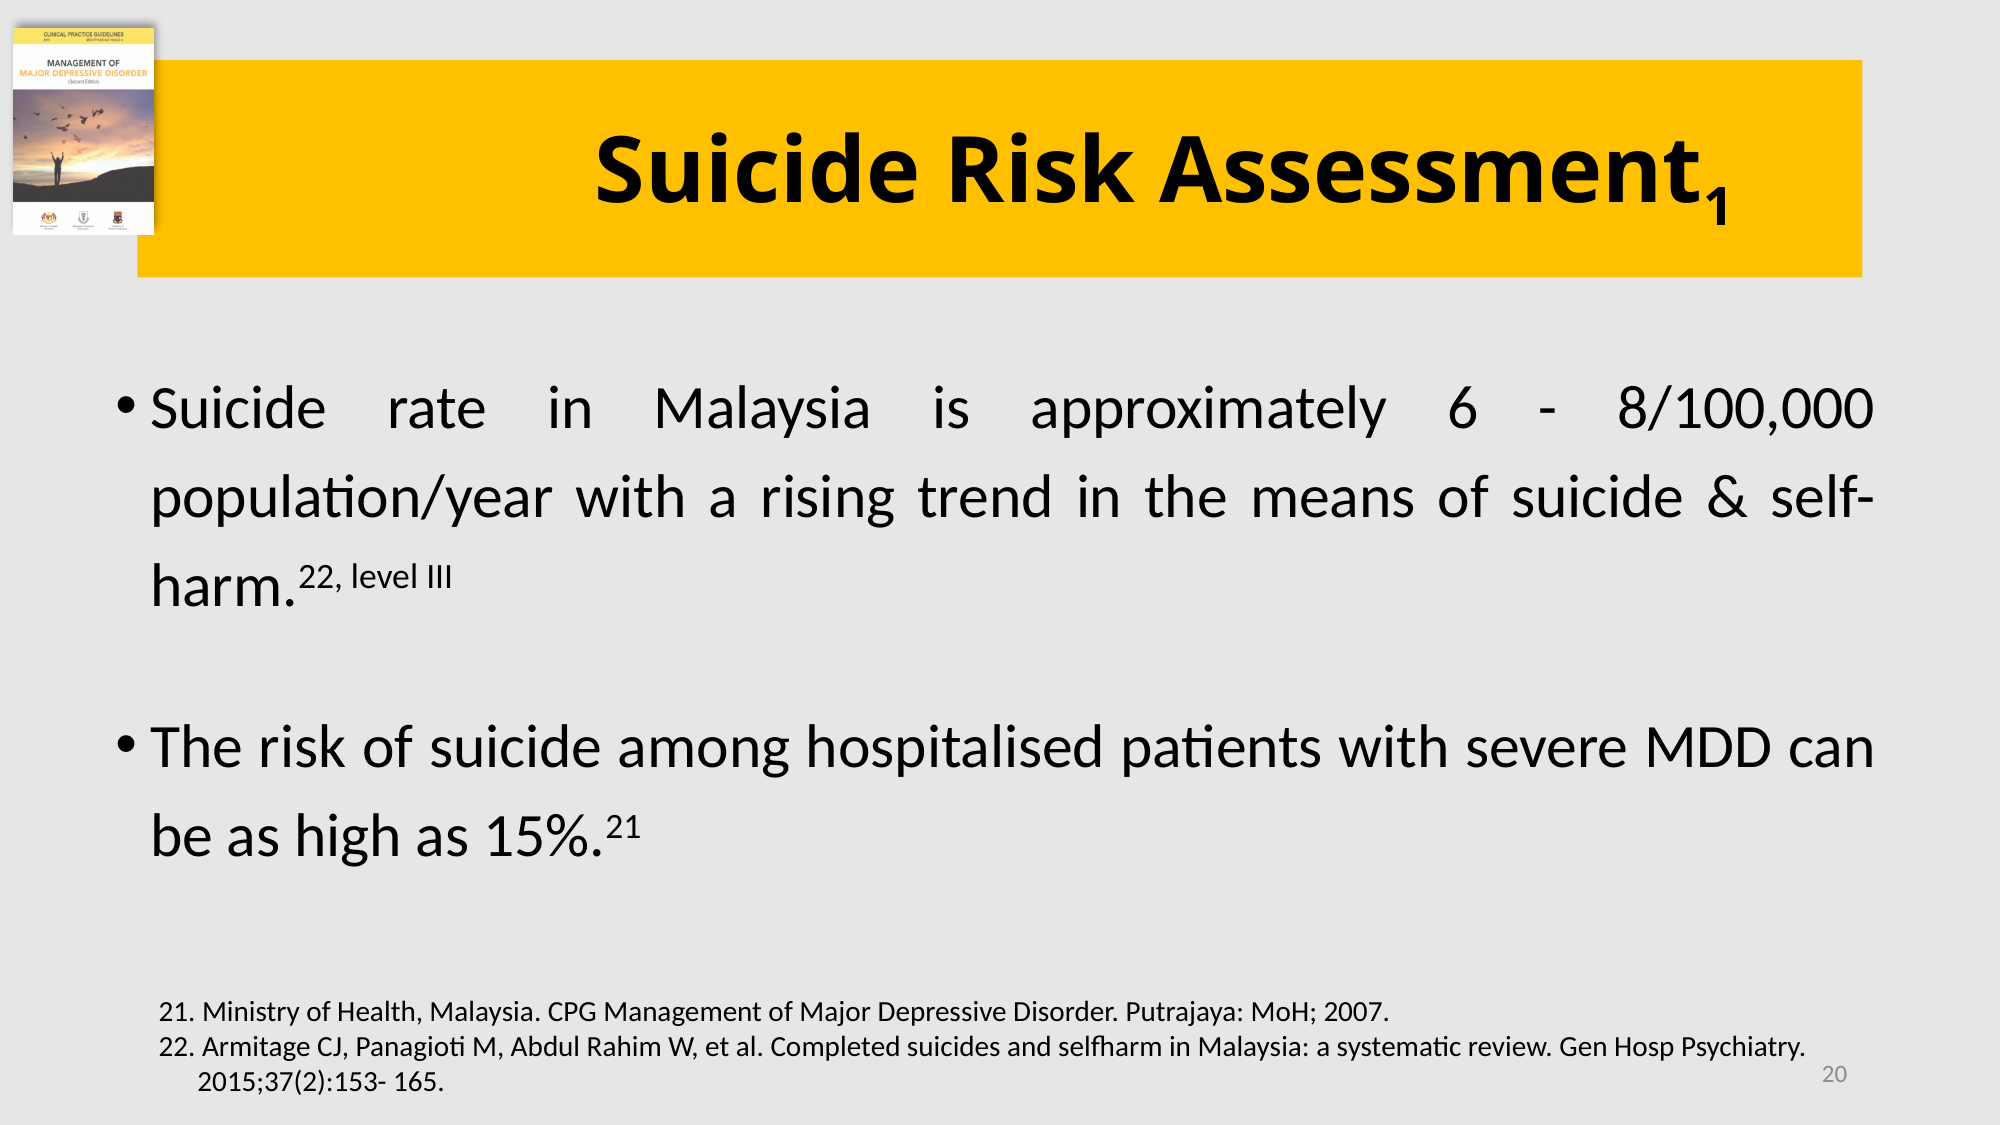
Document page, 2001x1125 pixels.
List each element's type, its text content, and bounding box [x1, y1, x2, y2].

list Suicide rate in Malaysia is approximately 6 - 8/100,000 population/year with a rising trend in the means of suicide & self-harm.22, level III The risk of suicide among hospitalised patients with severe MDD can be as high as 15%.21 [100, 290, 1892, 880]
text_box 21. Ministry of Health, Malaysia. CPG Management of Major Depressive Disorder. Putrajaya: MoH; 2007. 22. Armitage CJ, Panagioti M, Abdul Rahim W, et al. Completed suicides and selfharm in Malaysia: a systematic review. Gen Hosp Psychiatry. 2015;37(2):153- 165. [143, 985, 1849, 1105]
slide_number 20 [1412, 1042, 1863, 1103]
picture [13, 28, 154, 235]
title Suicide Risk Assessment1 [137, 59, 1863, 278]
